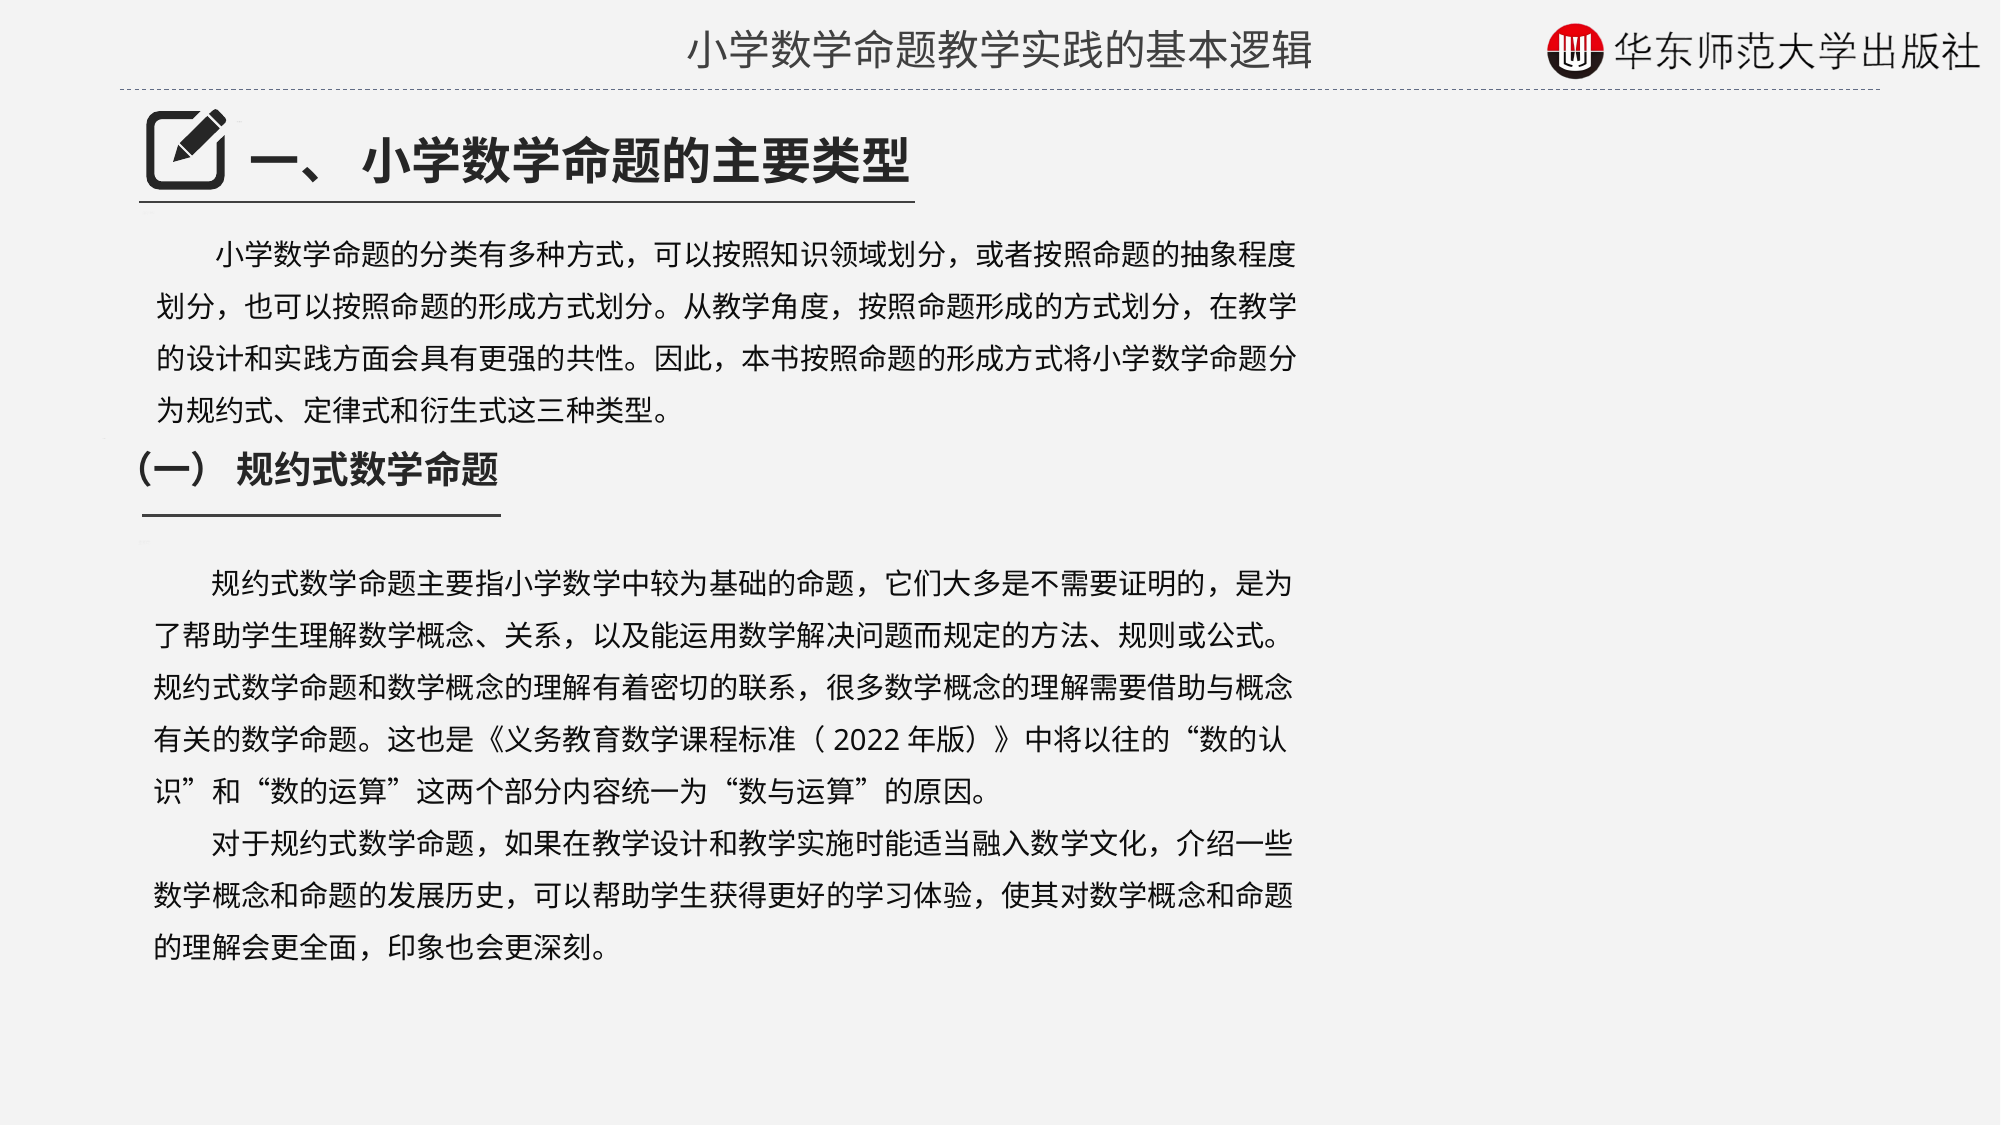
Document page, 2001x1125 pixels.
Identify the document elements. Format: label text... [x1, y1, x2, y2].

text_box 小学数学命题教学实践的基本逻辑 [680, 23, 1320, 74]
text_box 一、 小学数学命题的主要类型 [235, 121, 1147, 197]
text_box （一） 规约式数学命题 [101, 438, 692, 498]
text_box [1536, 13, 1989, 83]
text_box 小学数学命题的分类有多种方式，可以按照知识领域划分，或者按照命题的抽象程度划分，也可以按照命题的形成方式划分。从教学角度，按照命题形成的方式划分，在教学的设计和实践方面会具有更强的共性。因此，本书按照命题的形成方式将小学数学命题分为规约式、定律式和衍生式这三种类型。 [142, 212, 1320, 436]
text_box [146, 111, 225, 190]
text_box 规约式数学命题主要指小学数学中较为基础的命题，它们大多是不需要证明的，是为了帮助学生理解数学概念、关系，以及能运用数学解决问题而规定的方法、规则或公式。规约式数学命题和数学概念的理解有着密切的联系，很多数学概念的理解需要借助与概念有关的数学命题。这也是《义务教育数学课程标准（2022年版）》中将以往的“数的认识”和“数的运算”这两个部分内容统一为“数与运算”的原因。 对于规约式数学命题，如果在教学设计和教学实施时能适当融入数学文化，介绍一些数学概念和命题的发展历史，可以帮助学生获得更好的学习体验，使其对数学概念和命题的理解会更全面，印象也会更深刻。 [138, 540, 1320, 972]
text_box [208, 109, 227, 127]
